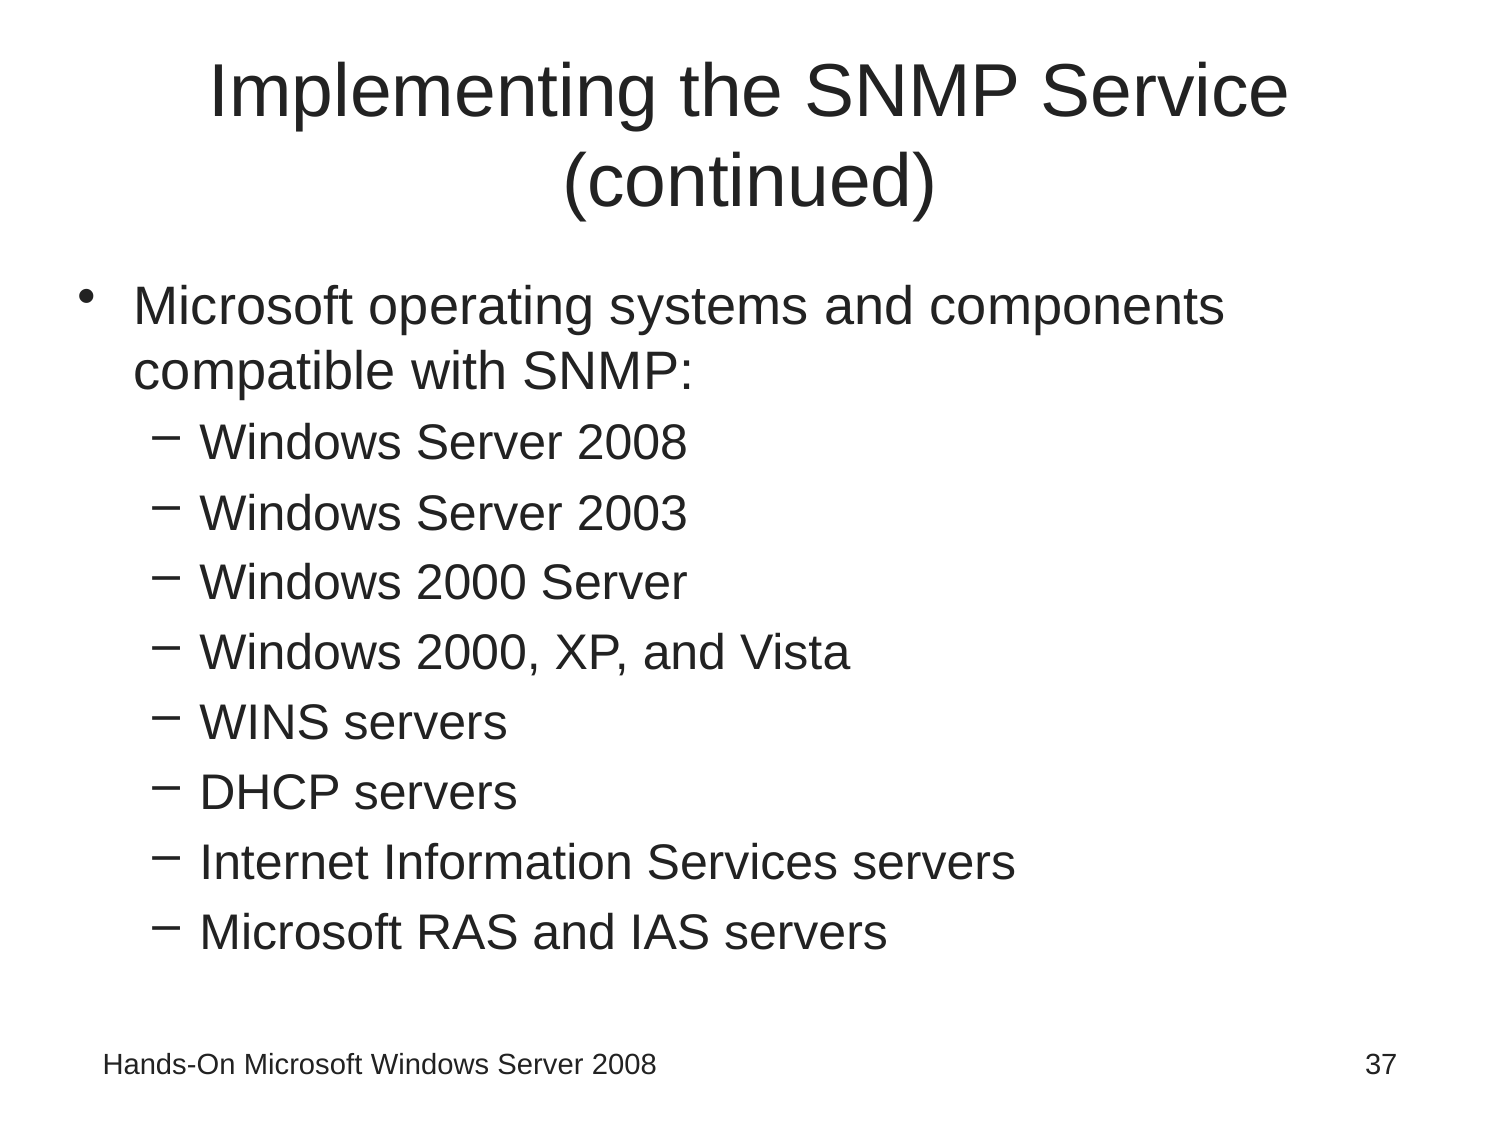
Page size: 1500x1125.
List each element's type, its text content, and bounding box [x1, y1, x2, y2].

slide_number 37 [1074, 1037, 1413, 1101]
list Microsoft operating systems and components compatible with SNMP: Windows Server 2008 Windows Server 2003 Windows 2000 Server Windows 2000, XP, and Vista WINS servers DHCP servers Internet Information Services servers Microsoft RAS and IAS servers [62, 262, 1426, 1013]
footer Hands-On Microsoft Windows Server 2008 [87, 1037, 1051, 1101]
title Implementing the SNMP Service (continued) [87, 37, 1413, 226]
